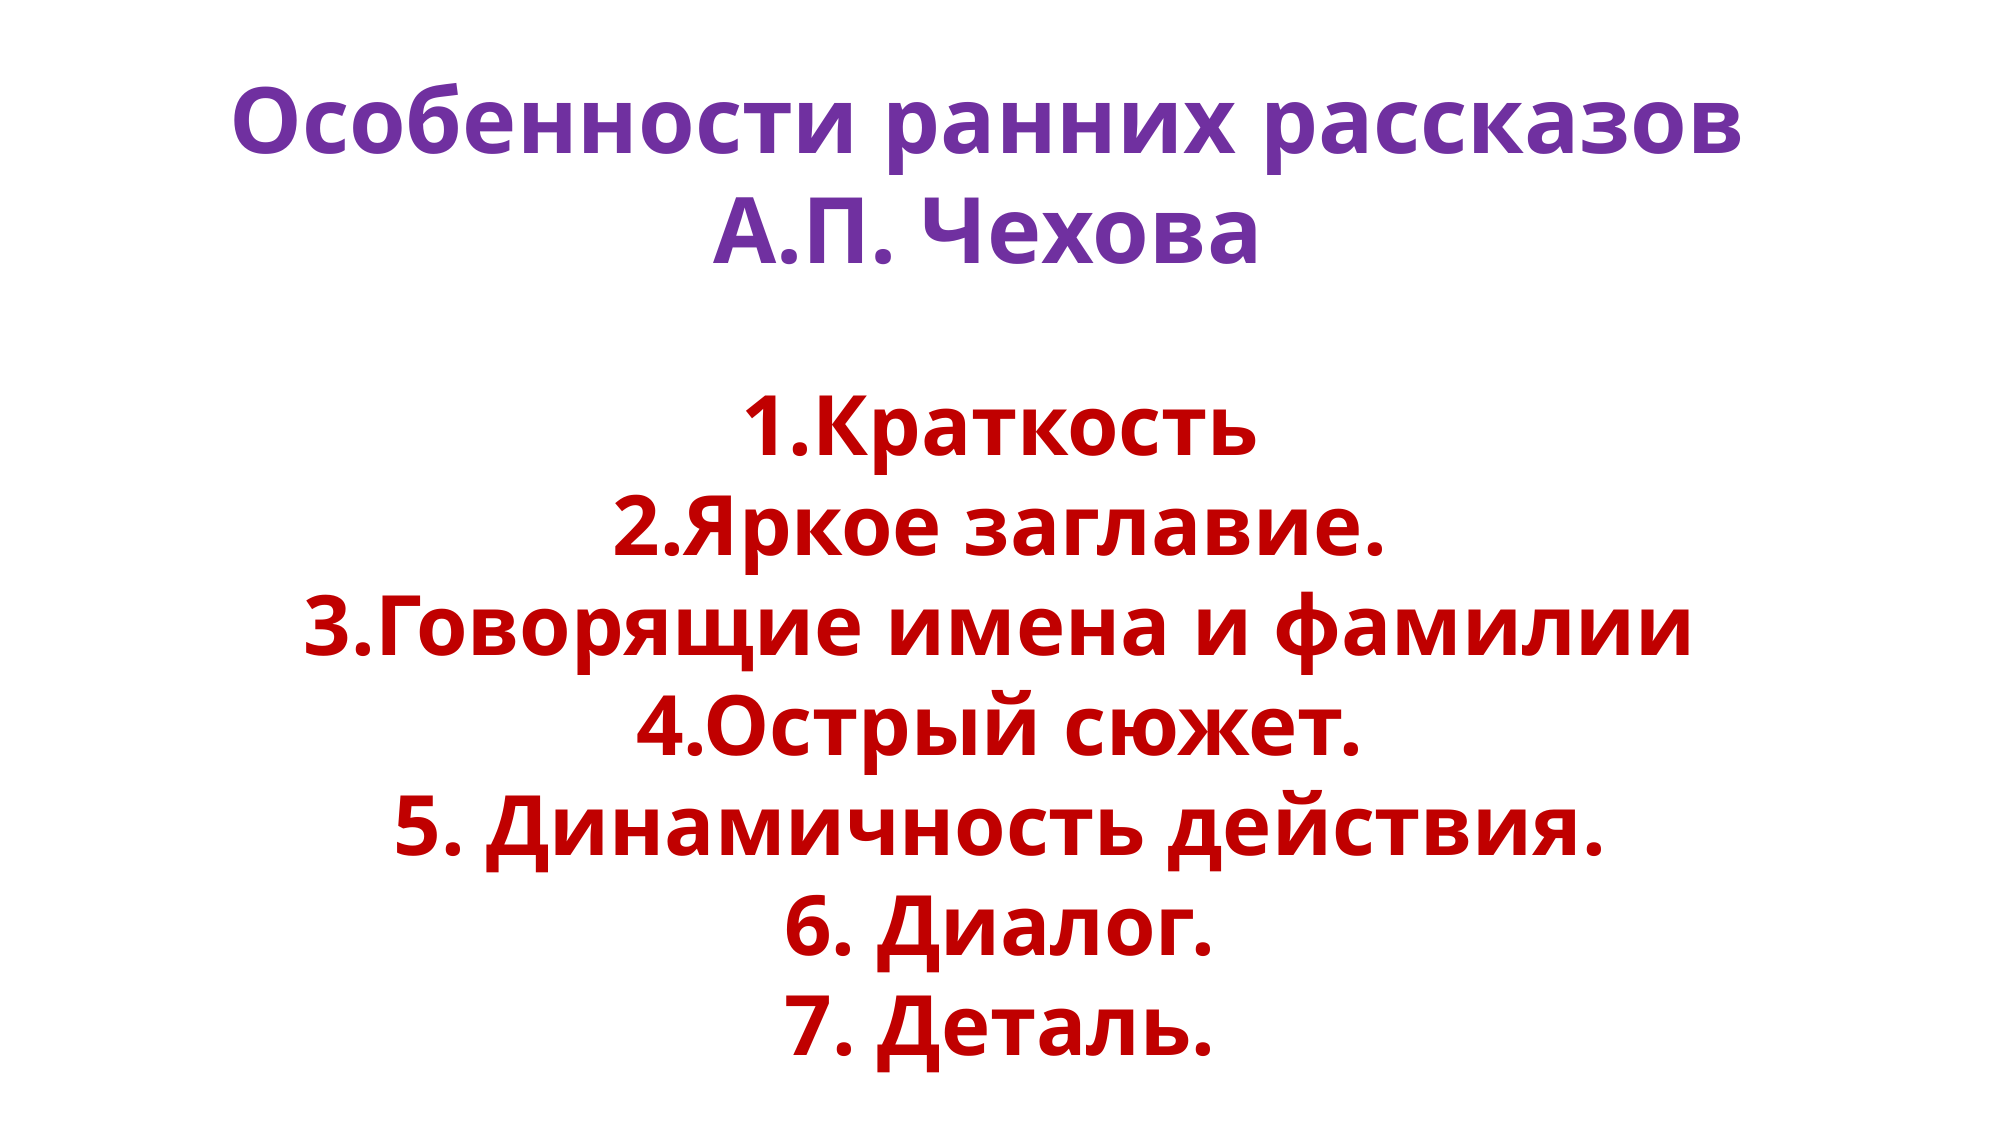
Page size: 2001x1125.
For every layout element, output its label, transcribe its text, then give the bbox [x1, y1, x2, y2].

text_box Особенности ранних рассказов А.П. Чехова 1.Краткость 2.Яркое заглавие. 3.Говорящие имена и фамилии 4.Острый сюжет. 5. Динамичность действия. 6. Диалог. 7. Деталь. [0, 54, 2000, 1080]
